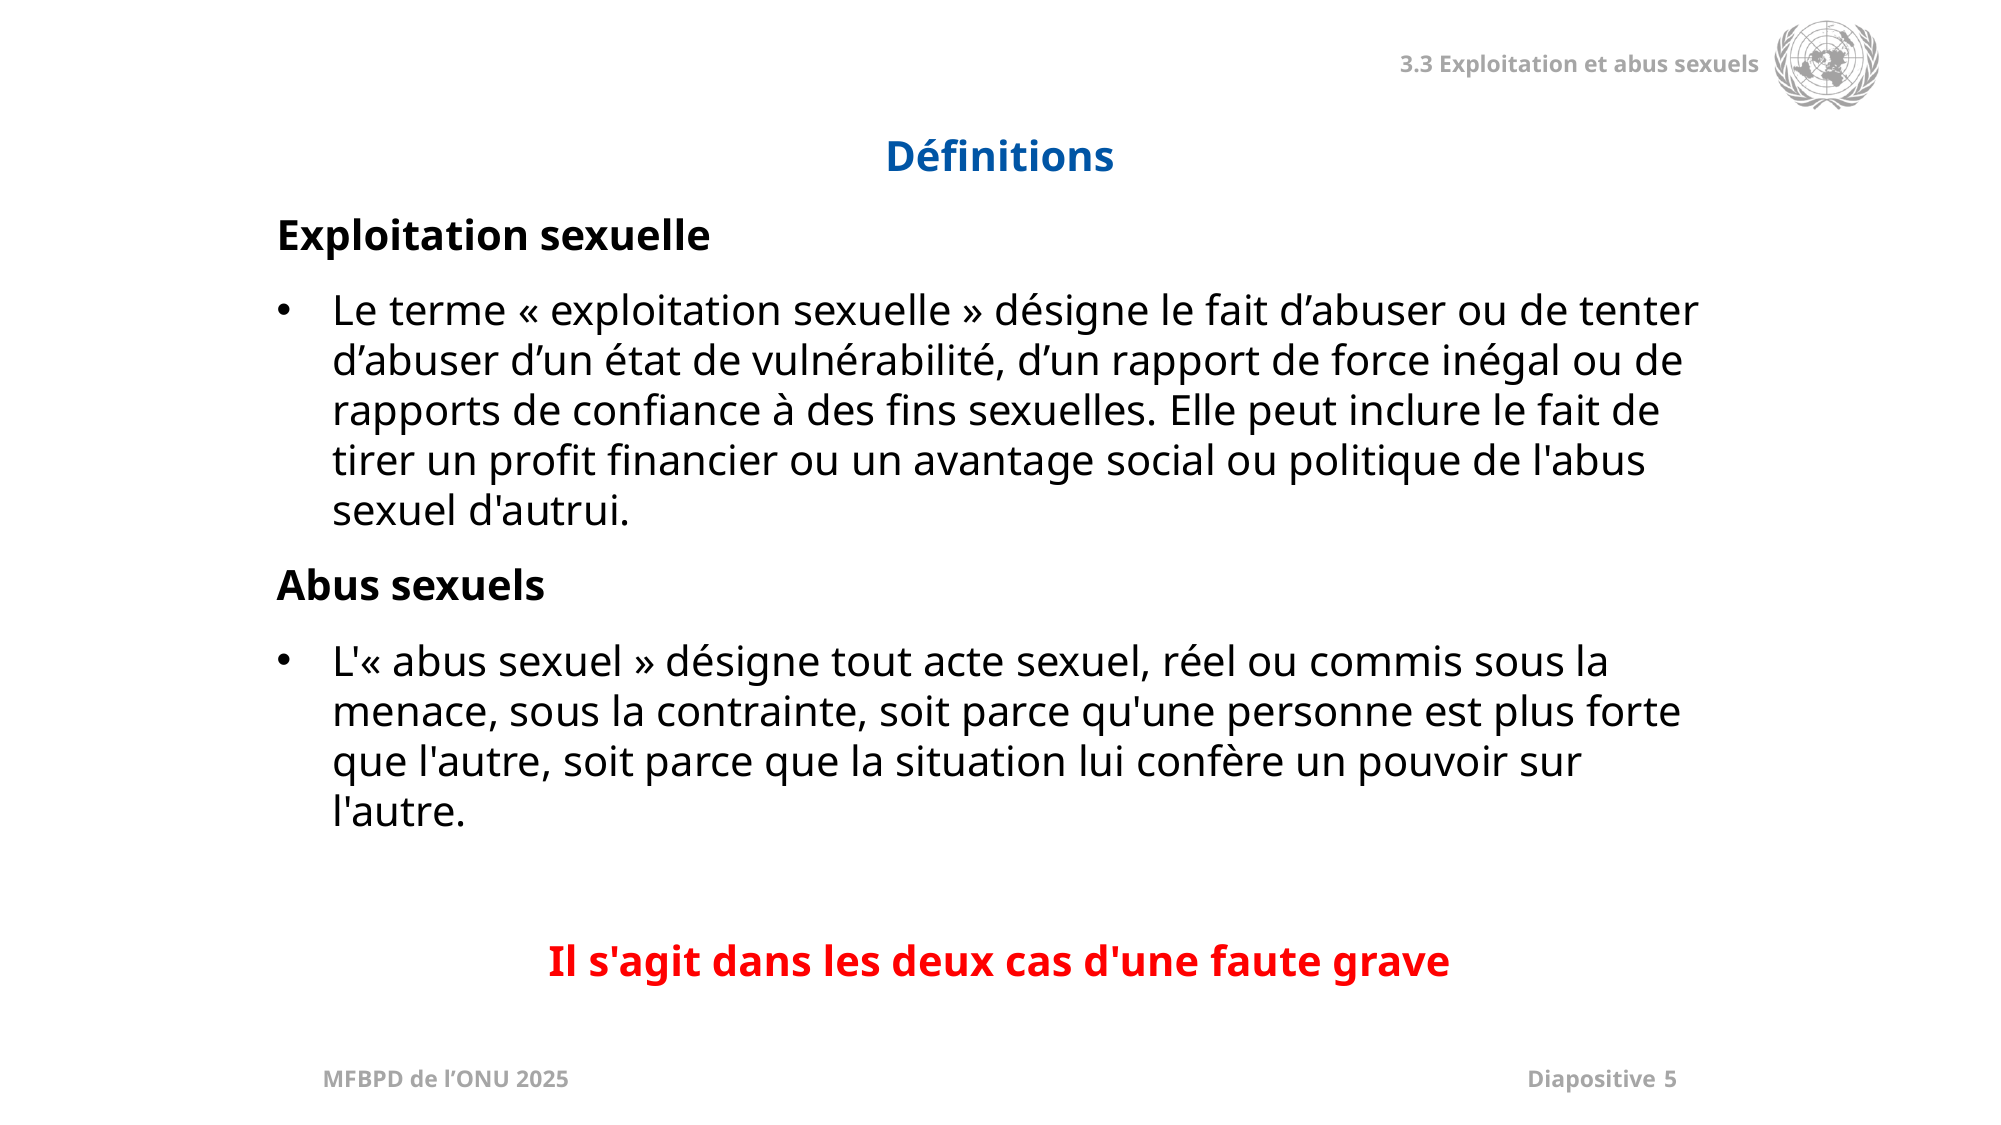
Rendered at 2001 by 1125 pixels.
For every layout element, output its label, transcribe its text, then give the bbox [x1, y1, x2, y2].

text_box Exploitation sexuelle Le terme « exploitation sexuelle » désigne le fait d’abuser ou de tenter d’abuser d’un état de vulnérabilité, d’un rapport de force inégal ou de rapports de confiance à des fins sexuelles. Elle peut inclure le fait de tirer un profit financier ou un avantage social ou politique de l'abus sexuel d'autrui. Abus sexuels L'« abus sexuel » désigne tout acte sexuel, réel ou commis sous la menace, sous la contrainte, soit parce qu'une personne est plus forte que l'autre, soit parce que la situation lui confère un pouvoir sur l'autre. Il s'agit dans les deux cas d'une faute grave [261, 201, 1739, 992]
text_box Définitions [337, 122, 1662, 188]
